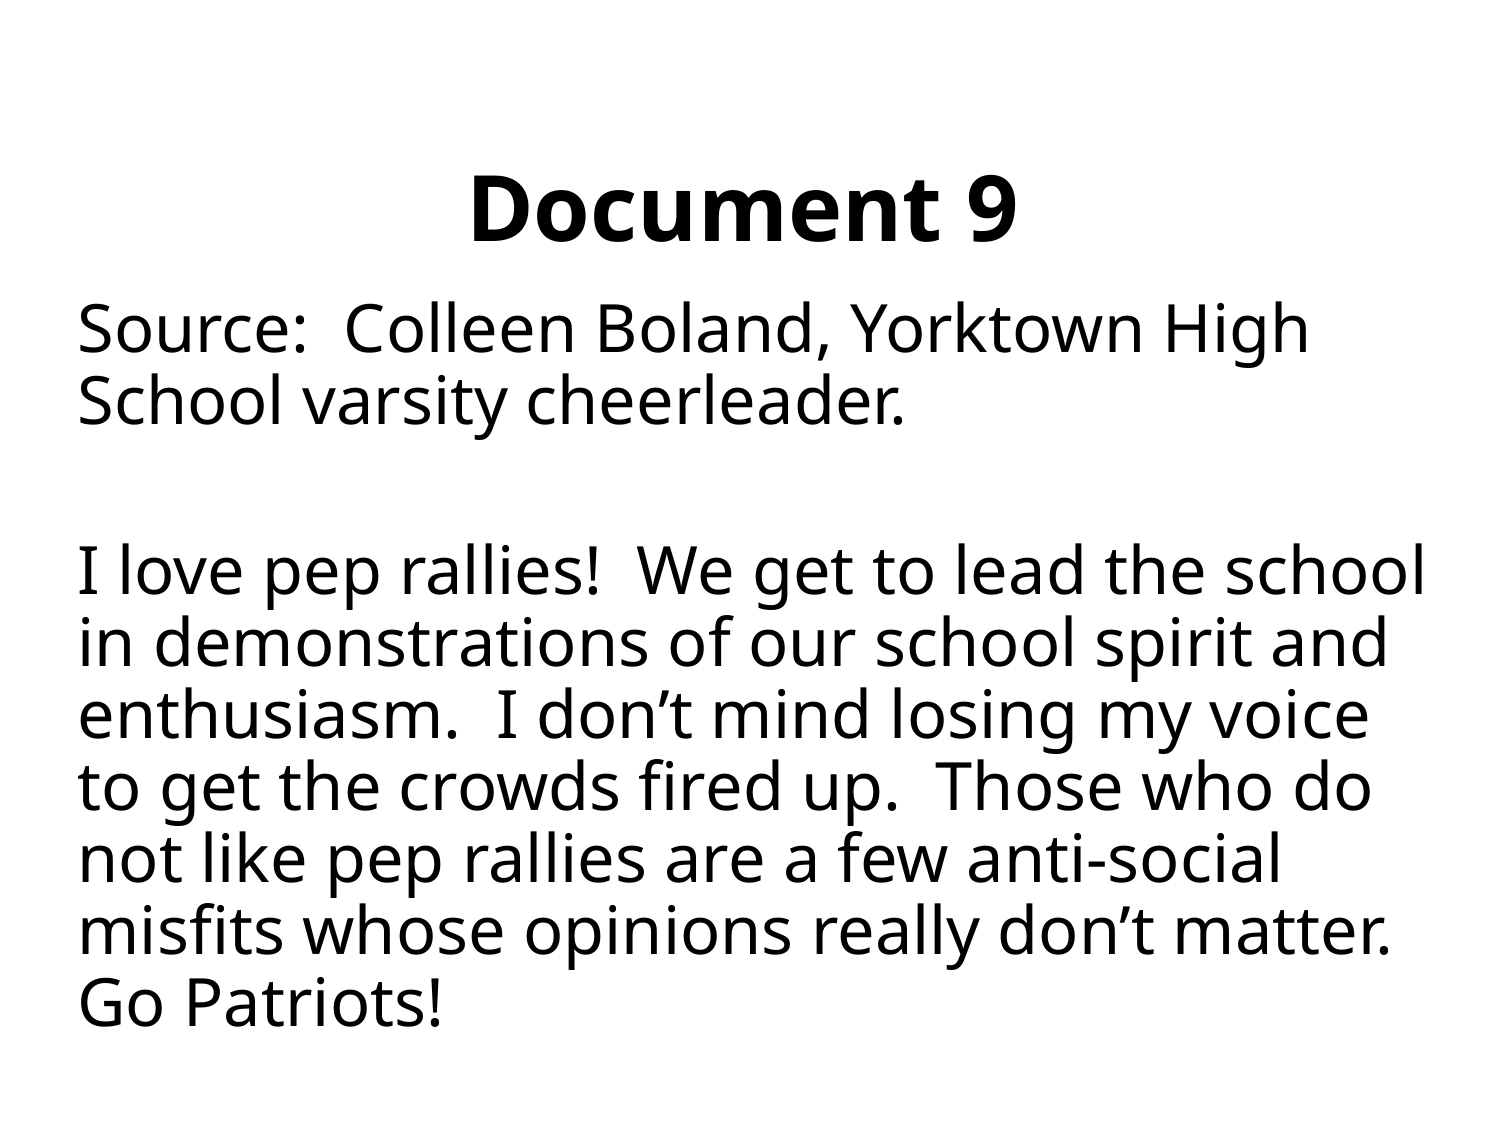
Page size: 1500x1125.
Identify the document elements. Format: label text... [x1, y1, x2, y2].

title Document 9 [37, 137, 1448, 273]
list Source: Colleen Boland, Yorktown High School varsity cheerleader. I love pep rallies! We get to lead the school in demonstrations of our school spirit and enthusiasm. I don’t mind losing my voice to get the crowds fired up. Those who do not like pep rallies are a few anti-social misfits whose opinions really don’t matter. Go Patriots! [62, 287, 1450, 1088]
